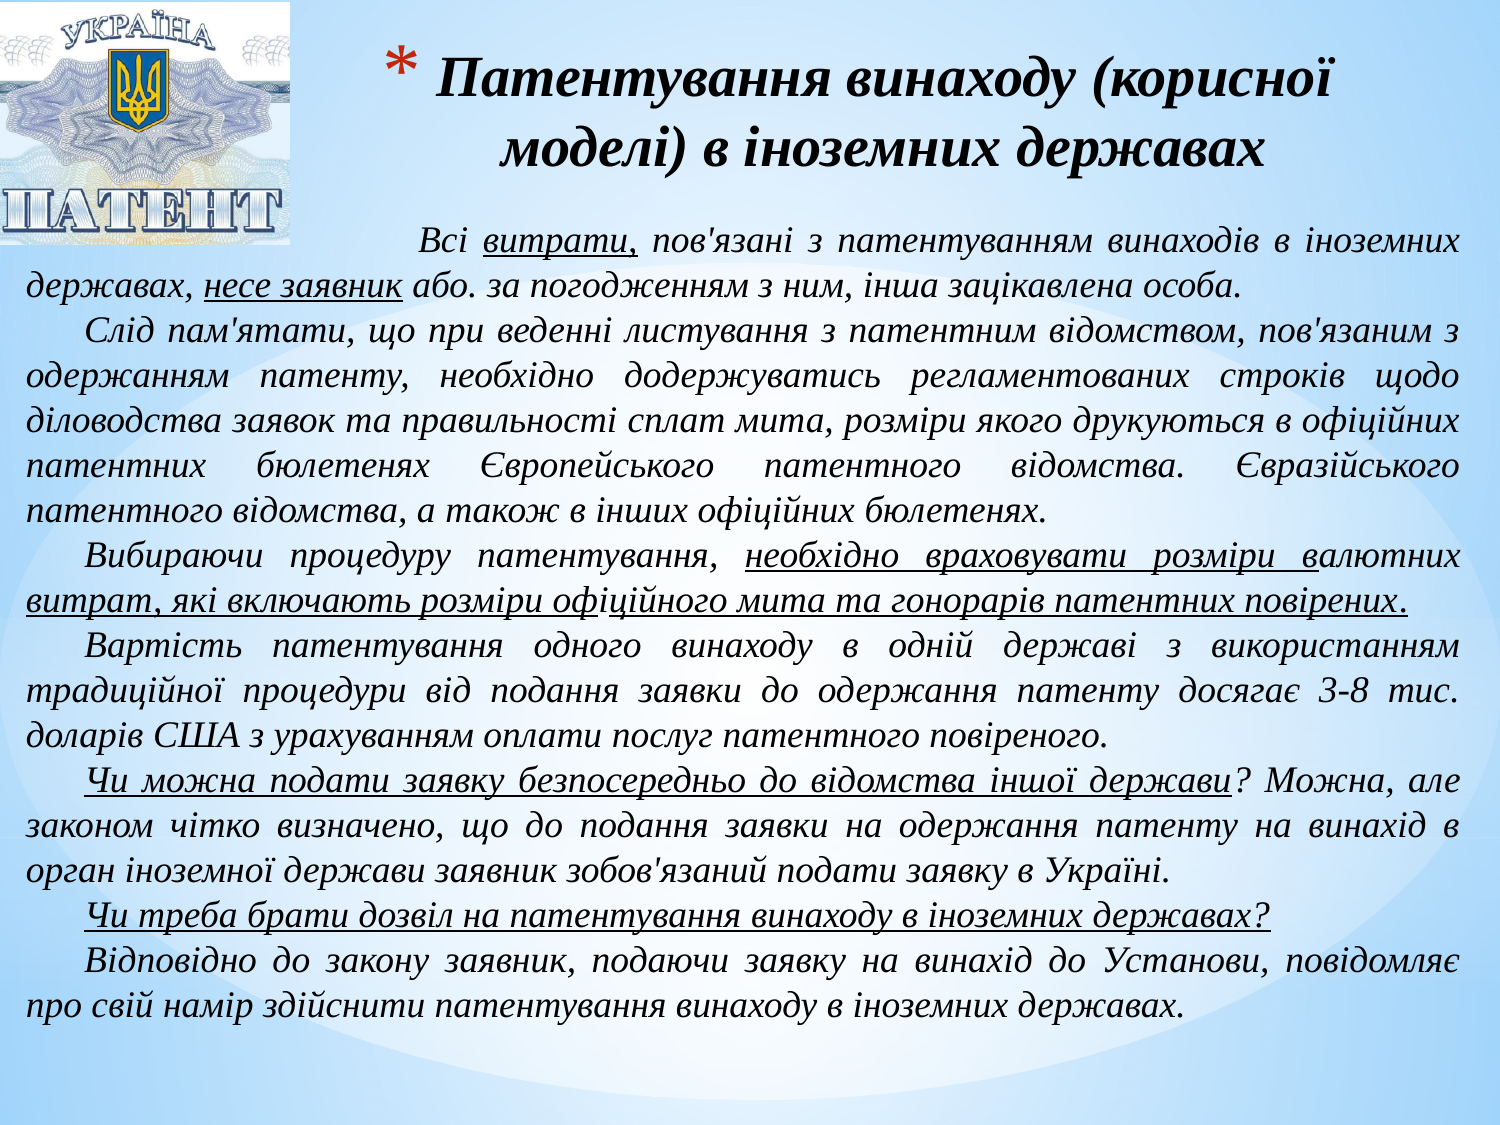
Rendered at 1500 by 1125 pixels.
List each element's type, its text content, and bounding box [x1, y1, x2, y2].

text_box Всі витрати, пов'язані з патентуванням винаходів в іноземних державах, несе заявник або. за погодженням з ним, інша зацікавлена особа. Слід пам'ятати, що при веденні листування з патентним відомством, пов'язаним з одержанням патенту, необхідно додержуватись регламентованих строків щодо діловодства заявок та правильності сплат мита, розміри якого друкуються в офіційних патентних бюлетенях Європейського патентного відомства. Євразійського патентного відомства, а також в інших офіційних бюлетенях. Вибираючи процедуру патентування, необхідно враховувати розміри валютних витрат, які включають розміри офіційного мита та гонорарів патентних повірених. Вартість патентування одного винаходу в одній державі з використанням традиційної процедури від подання заявки до одержання патенту досягає 3-8 тис. доларів США з урахуванням оплати послуг патентного повіреного. Чи можна подати заявку безпосередньо до відомства іншої держави? Можна, але законом чітко визначено, що до подання заявки на одержання патенту на винахід в орган іноземної держави заявник зобов'язаний подати заявку в Україні. Чи треба брати дозвіл на патентування винаходу в іноземних державах? Відповідно до закону заявник, подаючи заявку на винахід до Установи, повідомляє про свій намір здійснити патентування винаходу в іноземних державах. [11, 208, 1476, 1078]
picture [0, 2, 290, 245]
title Патентування винаходу (корисної моделі) в іноземних державах [295, 30, 1427, 209]
